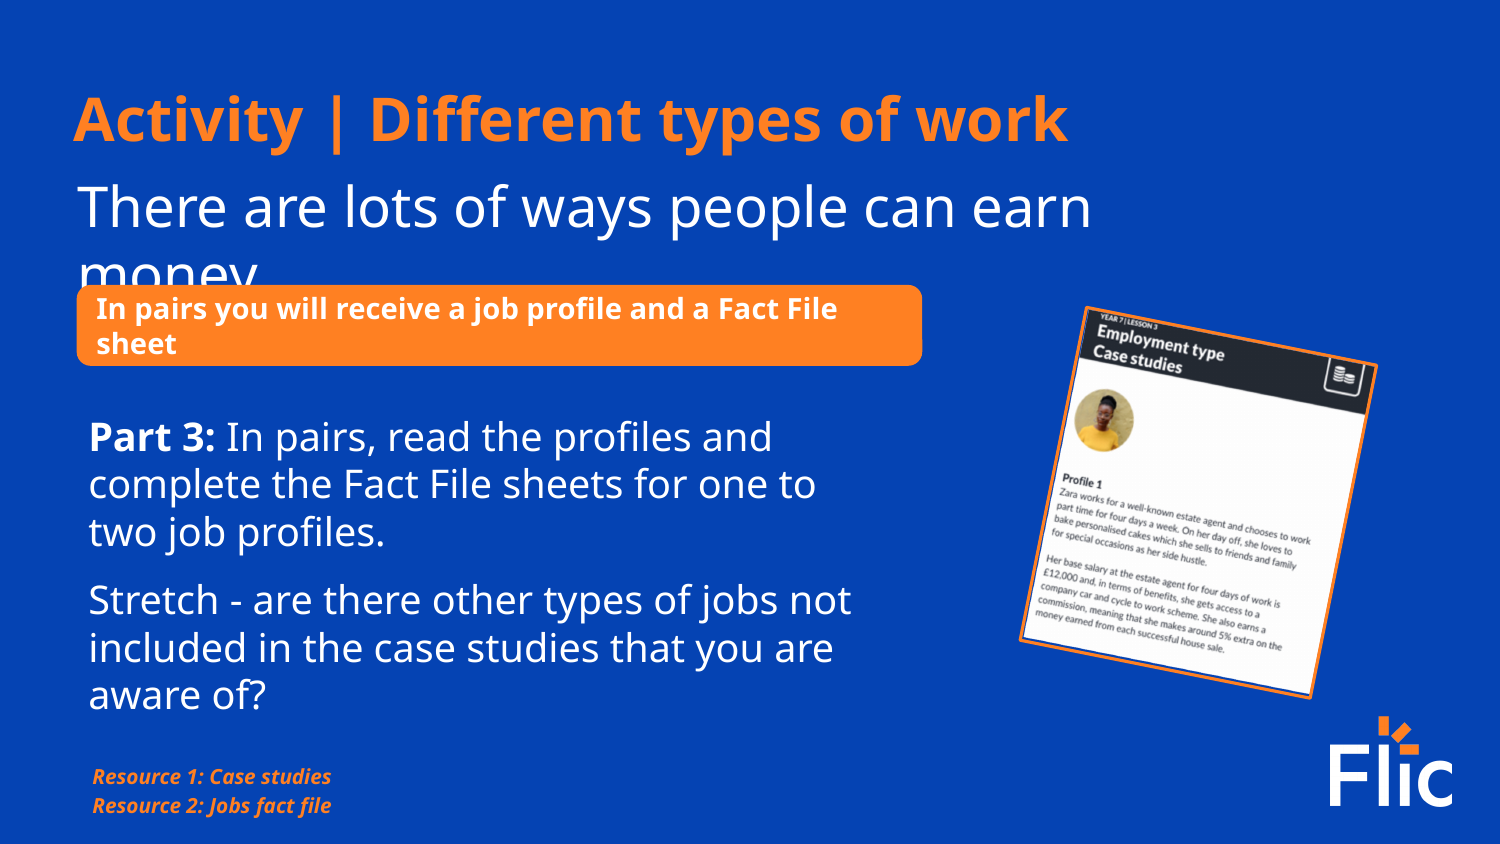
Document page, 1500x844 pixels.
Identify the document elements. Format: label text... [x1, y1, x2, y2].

picture [1330, 716, 1452, 807]
text_box Activity | Different types of work [73, 70, 1265, 199]
text_box In pairs you will receive a job profile and a Fact File sheet [77, 285, 922, 366]
picture [1024, 310, 1374, 693]
text_box Resource 1: Case studies Resource 2: Jobs fact file [77, 744, 668, 833]
text_box Part 3: In pairs, read the profiles and complete the Fact File sheets for one to two job profiles. Stretch - are there other types of jobs not included in the case studies that you are aware of? [73, 396, 888, 844]
text_box There are lots of ways people can earn money [77, 171, 1197, 231]
